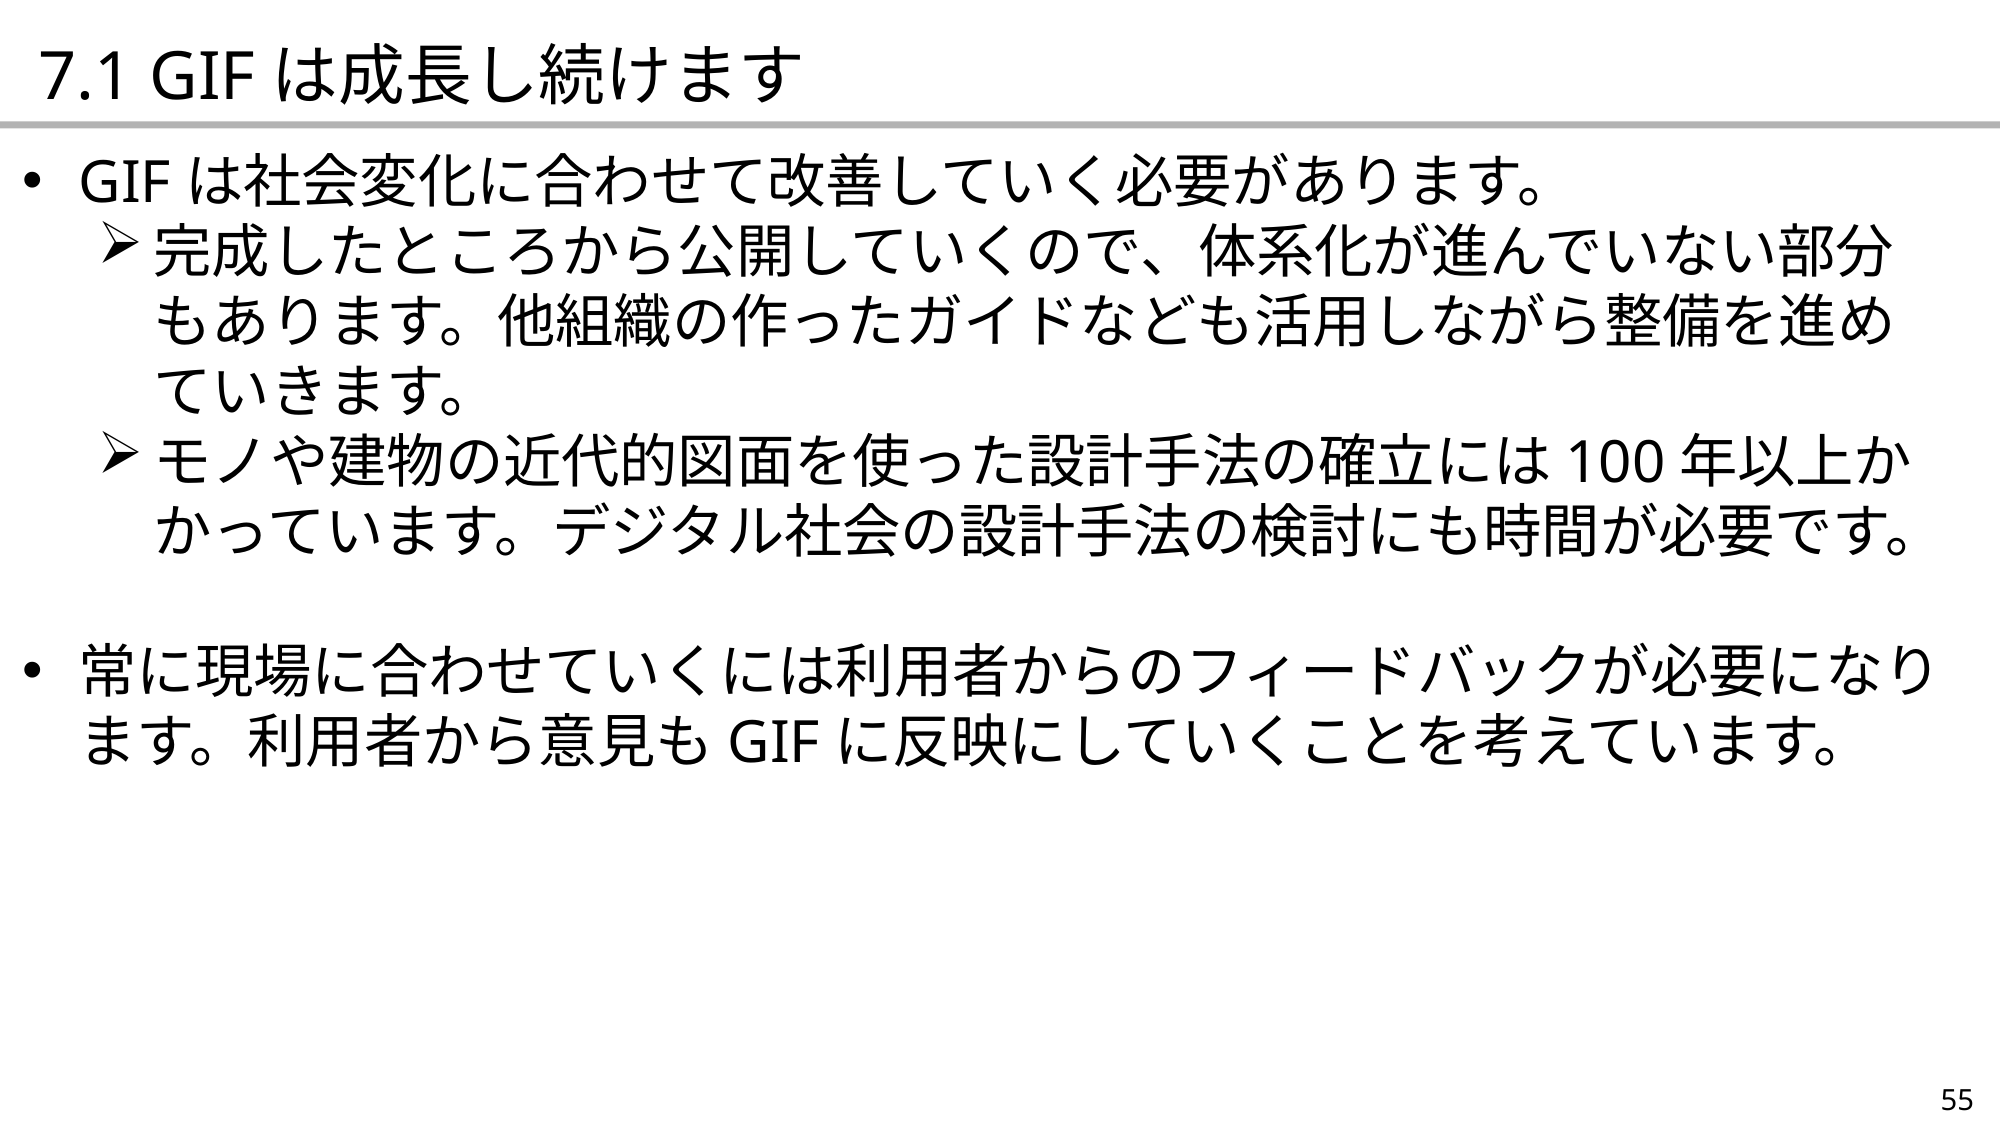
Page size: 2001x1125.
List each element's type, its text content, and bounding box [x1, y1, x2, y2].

slide_number 55 [1881, 1073, 1989, 1124]
text_box 7.1 GIFは成長し続けます [23, 34, 1910, 121]
text_box GIFは社会変化に合わせて改善していく必要があります。 完成したところから公開していくので、体系化が進んでいない部分もあります。他組織の作ったガイドなども活用しながら整備を進めていきます。 モノや建物の近代的図面を使った設計手法の確立には100年以上かかっています。デジタル社会の設計手法の検討にも時間が必要です。 常に現場に合わせていくには利用者からのフィードバックが必要になります。利用者から意見もGIFに反映にしていくことを考えています。 [7, 137, 1957, 782]
